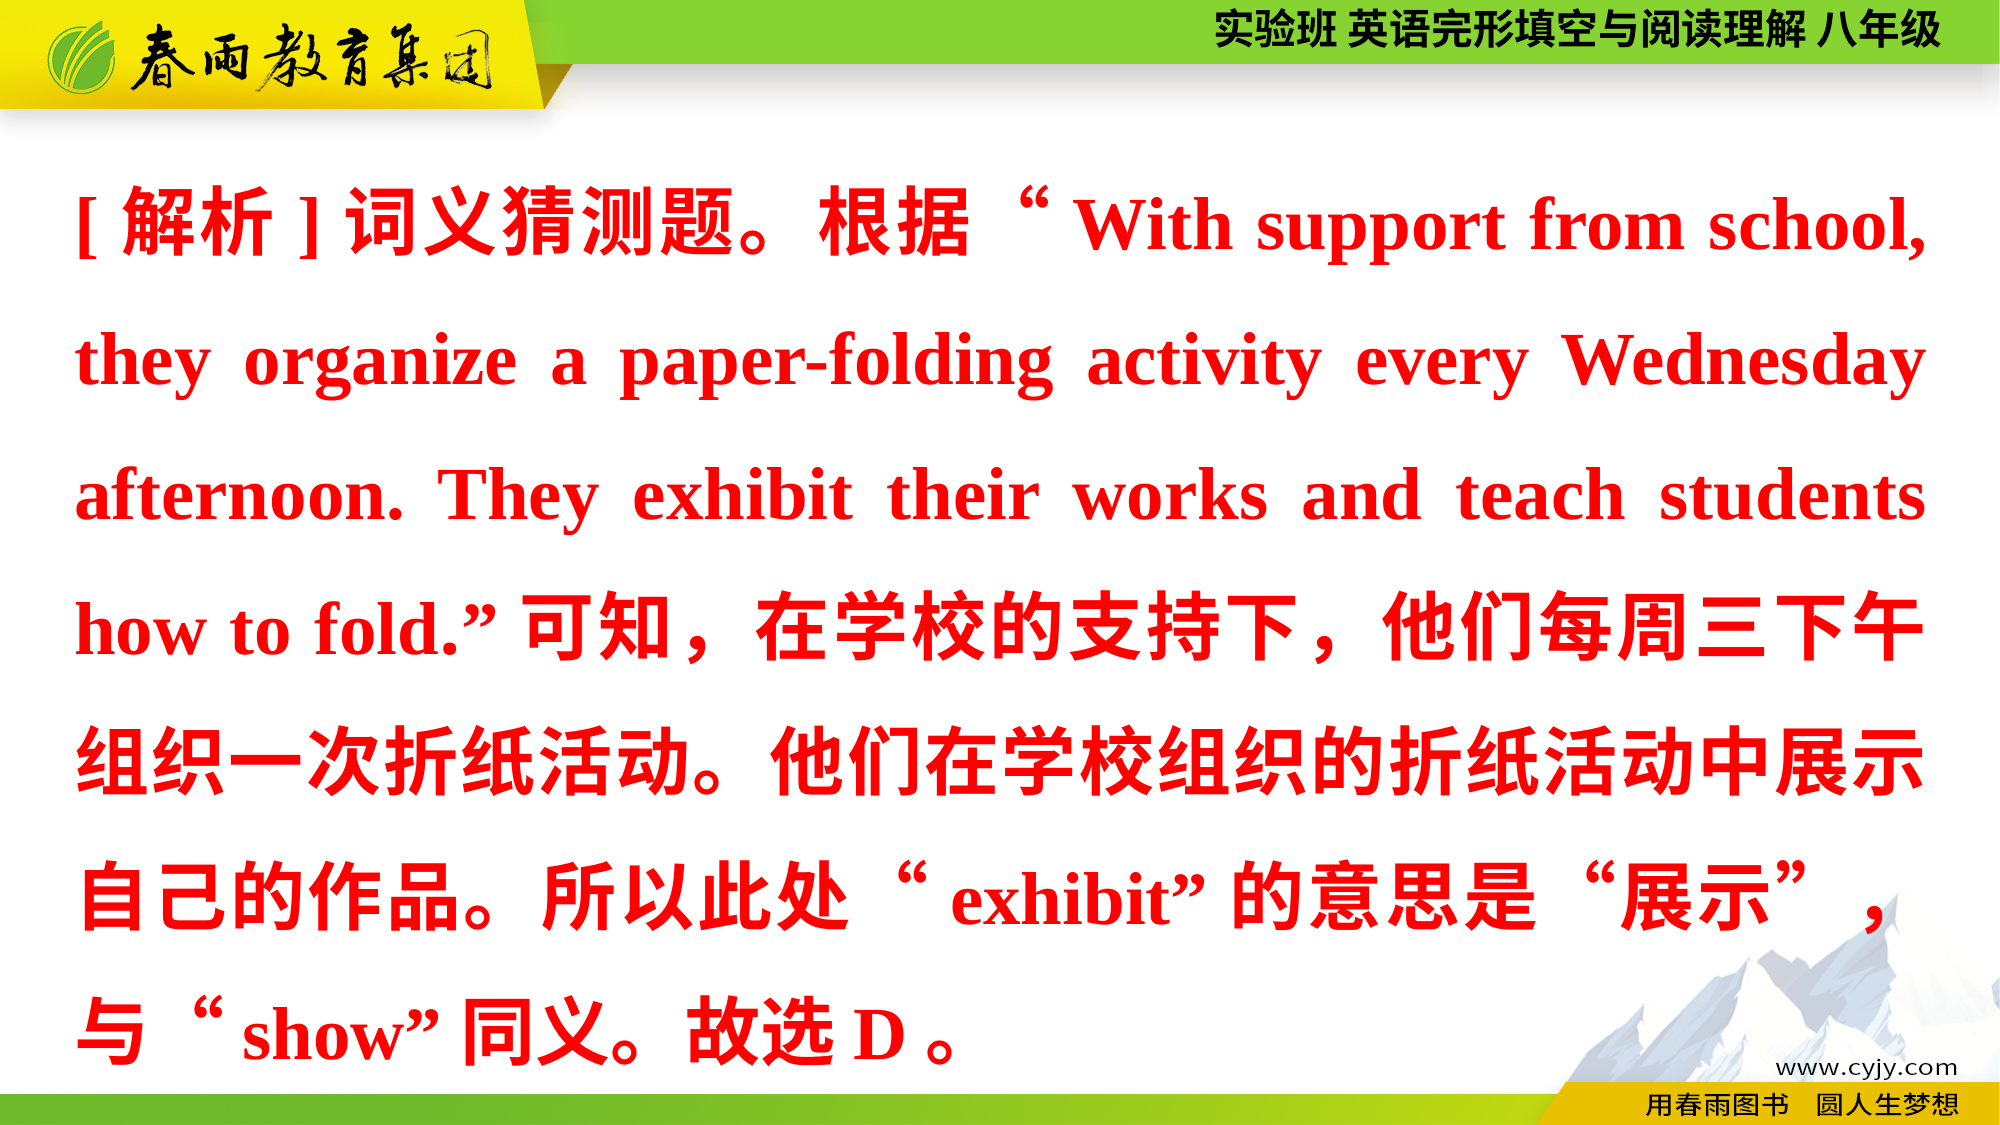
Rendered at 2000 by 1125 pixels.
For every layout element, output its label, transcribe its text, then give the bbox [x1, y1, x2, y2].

picture [0, 0, 2000, 1125]
list [解析]词义猜测题。根据“With support from school, they organize a paper-folding activity every Wednesday afternoon. They exhibit their works and teach students how to fold.”可知，在学校的支持下，他们每周三下午组织一次折纸活动。他们在学校组织的折纸活动中展示自己的作品。所以此处“exhibit”的意思是“展示”，与“show”同义。故选D。 [59, 122, 1944, 1092]
